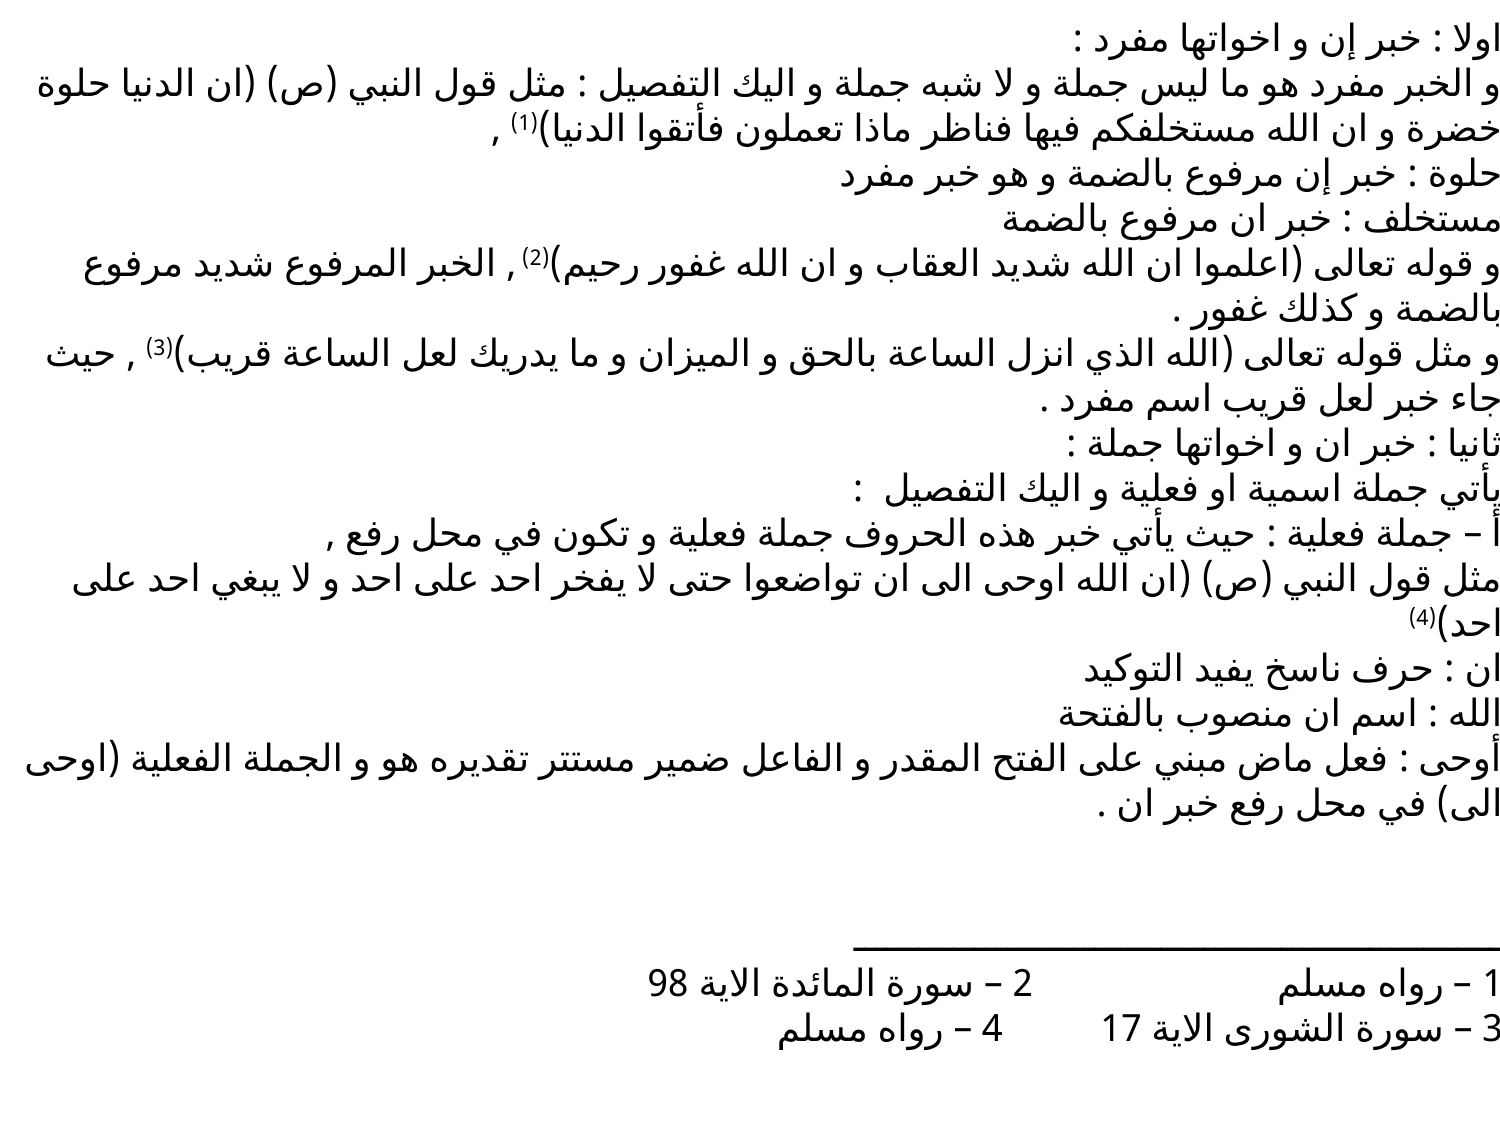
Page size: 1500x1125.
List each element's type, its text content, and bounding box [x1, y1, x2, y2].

text_box اولا : خبر إن و اخواتها مفرد : و الخبر مفرد هو ما ليس جملة و لا شبه جملة و اليك التفصيل : مثل قول النبي (ص) (ان الدنيا حلوة خضرة و ان الله مستخلفكم فيها فناظر ماذا تعملون فأتقوا الدنيا)(1) , حلوة : خبر إن مرفوع بالضمة و هو خبر مفرد مستخلف : خبر ان مرفوع بالضمة و قوله تعالى (اعلموا ان الله شديد العقاب و ان الله غفور رحيم)(2) , الخبر المرفوع شديد مرفوع بالضمة و كذلك غفور . و مثل قوله تعالى (الله الذي انزل الساعة بالحق و الميزان و ما يدريك لعل الساعة قريب)(3) , حيث جاء خبر لعل قريب اسم مفرد . ثانيا : خبر ان و اخواتها جملة : يأتي جملة اسمية او فعلية و اليك التفصيل : أ – جملة فعلية : حيث يأتي خبر هذه الحروف جملة فعلية و تكون في محل رفع , مثل قول النبي (ص) (ان الله اوحى الى ان تواضعوا حتى لا يفخر احد على احد و لا يبغي احد على احد)(4) ان : حرف ناسخ يفيد التوكيد الله : اسم ان منصوب بالفتحة أوحى : فعل ماض مبني على الفتح المقدر و الفاعل ضمير مستتر تقديره هو و الجملة الفعلية (اوحى الى) في محل رفع خبر ان . ـــــــــــــــــــــــــــــــــــــــــــــــــــــــــــ 1 – رواه مسلم 2 – سورة المائدة الاية 98 3 – سورة الشورى الاية 17 4 – رواه مسلم [0, 6, 1500, 1057]
